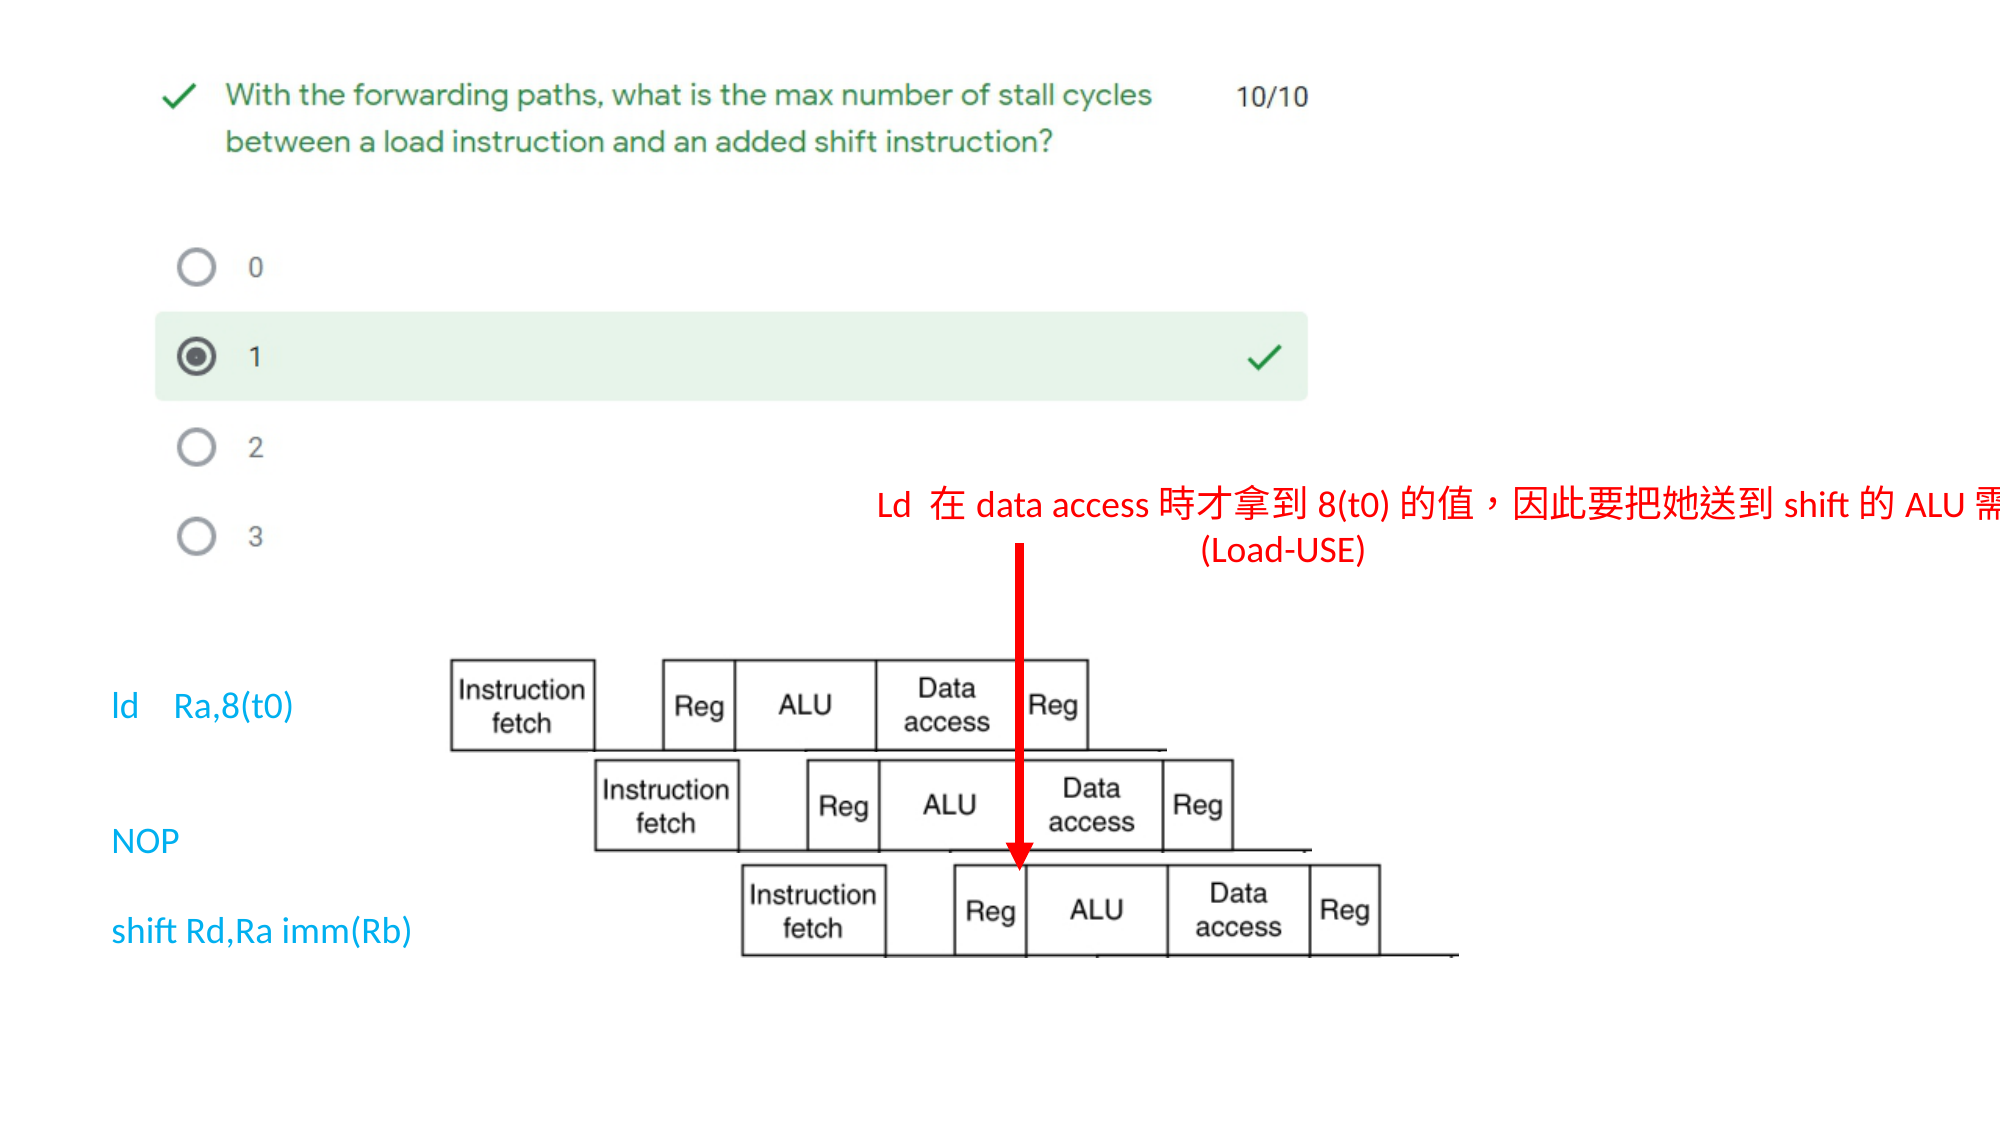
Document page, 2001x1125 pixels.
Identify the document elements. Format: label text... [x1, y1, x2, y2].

text_box Ld 在data access時才拿到8(t0)的值，因此要把她送到shift的ALU需要等一個cycle (Load-USE) [1341, 472, 2000, 578]
text_box ld Ra,8(t0) NOP shift Rd,Ra imm(Rb) [96, 673, 1097, 959]
picture [444, 652, 1019, 853]
picture [132, 74, 1341, 625]
picture [1020, 652, 1312, 853]
picture [735, 857, 1459, 958]
